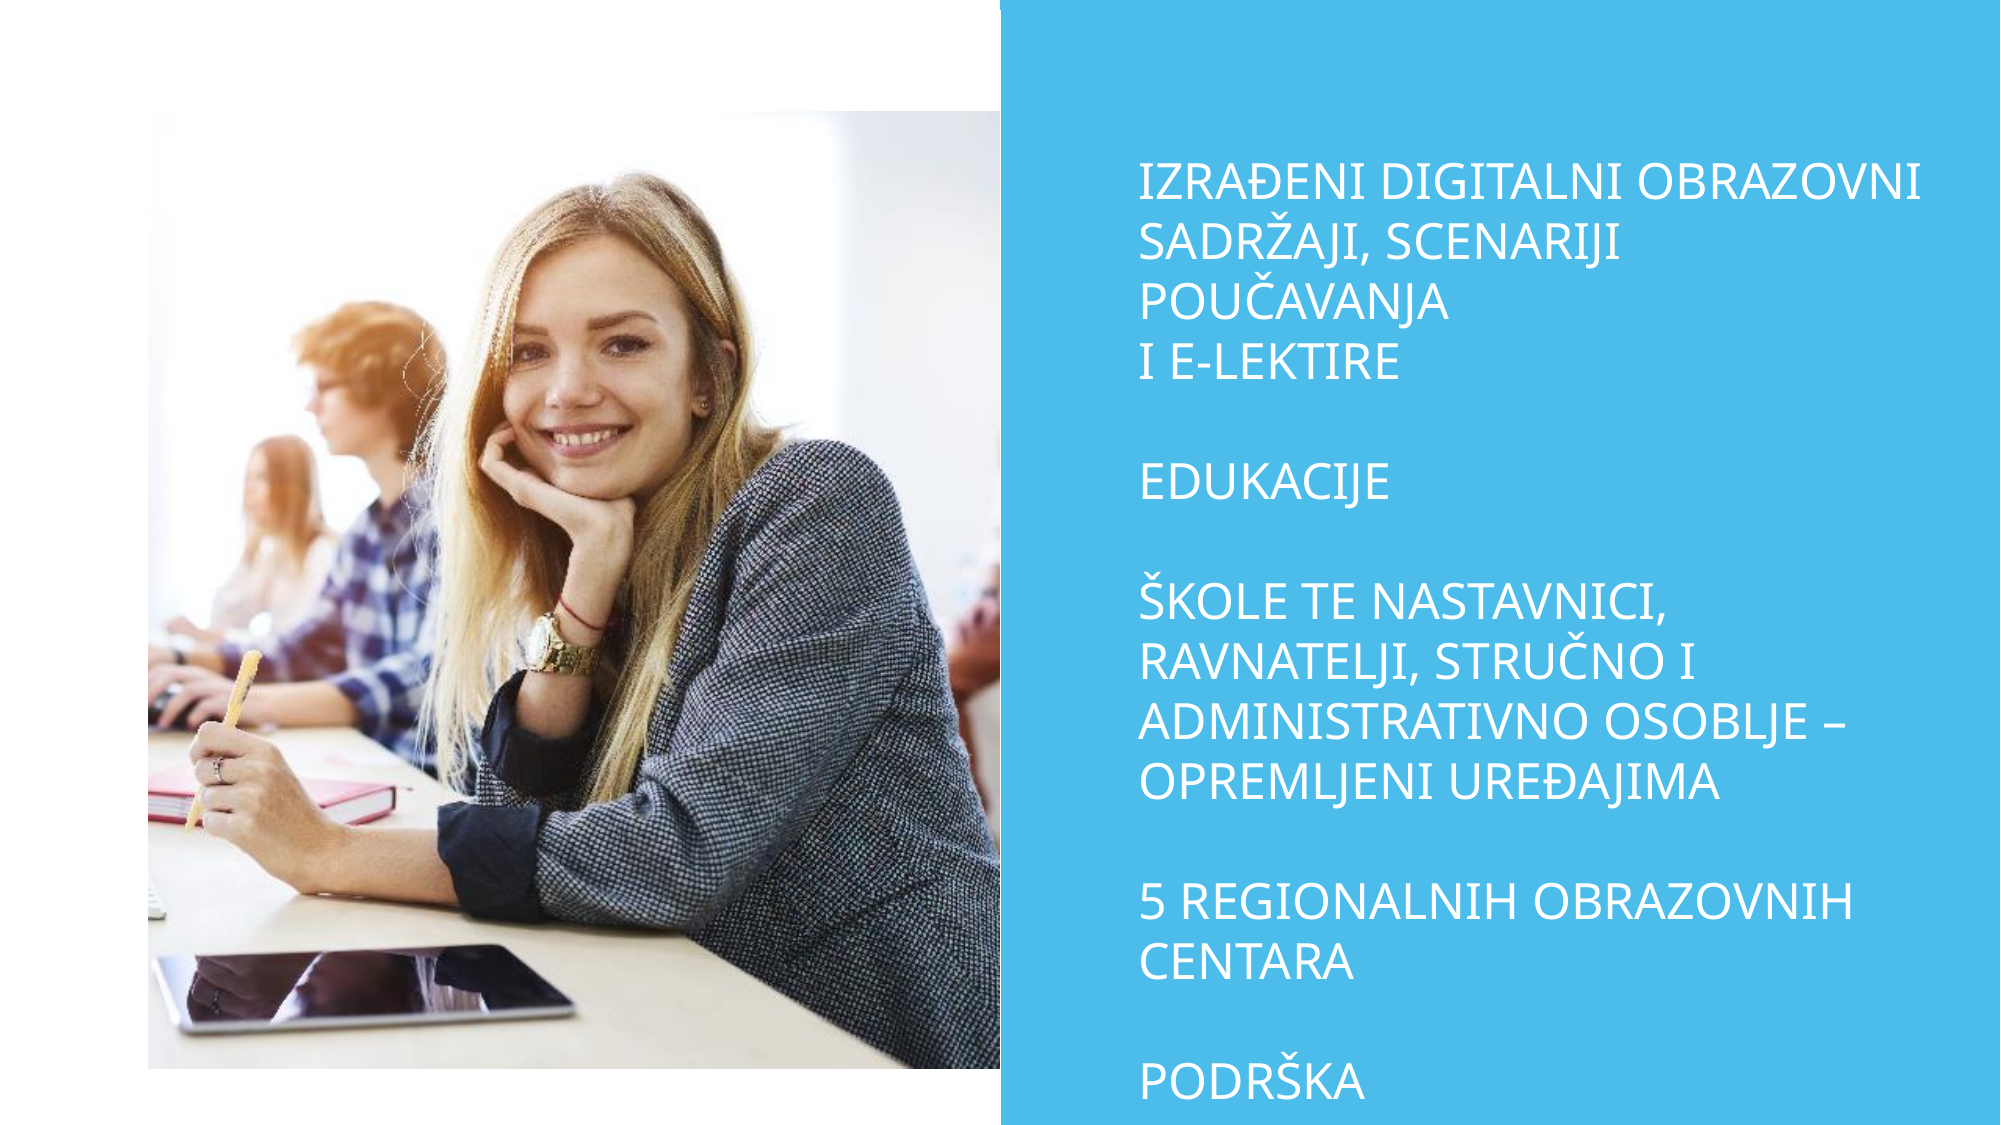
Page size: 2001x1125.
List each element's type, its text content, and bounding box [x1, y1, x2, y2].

text_box IZRAĐENI DIGITALNI OBRAZOVNI SADRŽAJI, SCENARIJI POUČAVANJA I E-LEKTIRE EDUKACIJE ŠKOLE TE NASTAVNICI, RAVNATELJI, STRUČNO I ADMINISTRATIVNO OSOBLJE – OPREMLJENI UREĐAJIMA 5 REGIONALNIH OBRAZOVNIH CENTARA PODRŠKA [1130, 142, 1935, 1125]
text_box [999, 0, 2000, 1125]
picture [148, 111, 1000, 1069]
